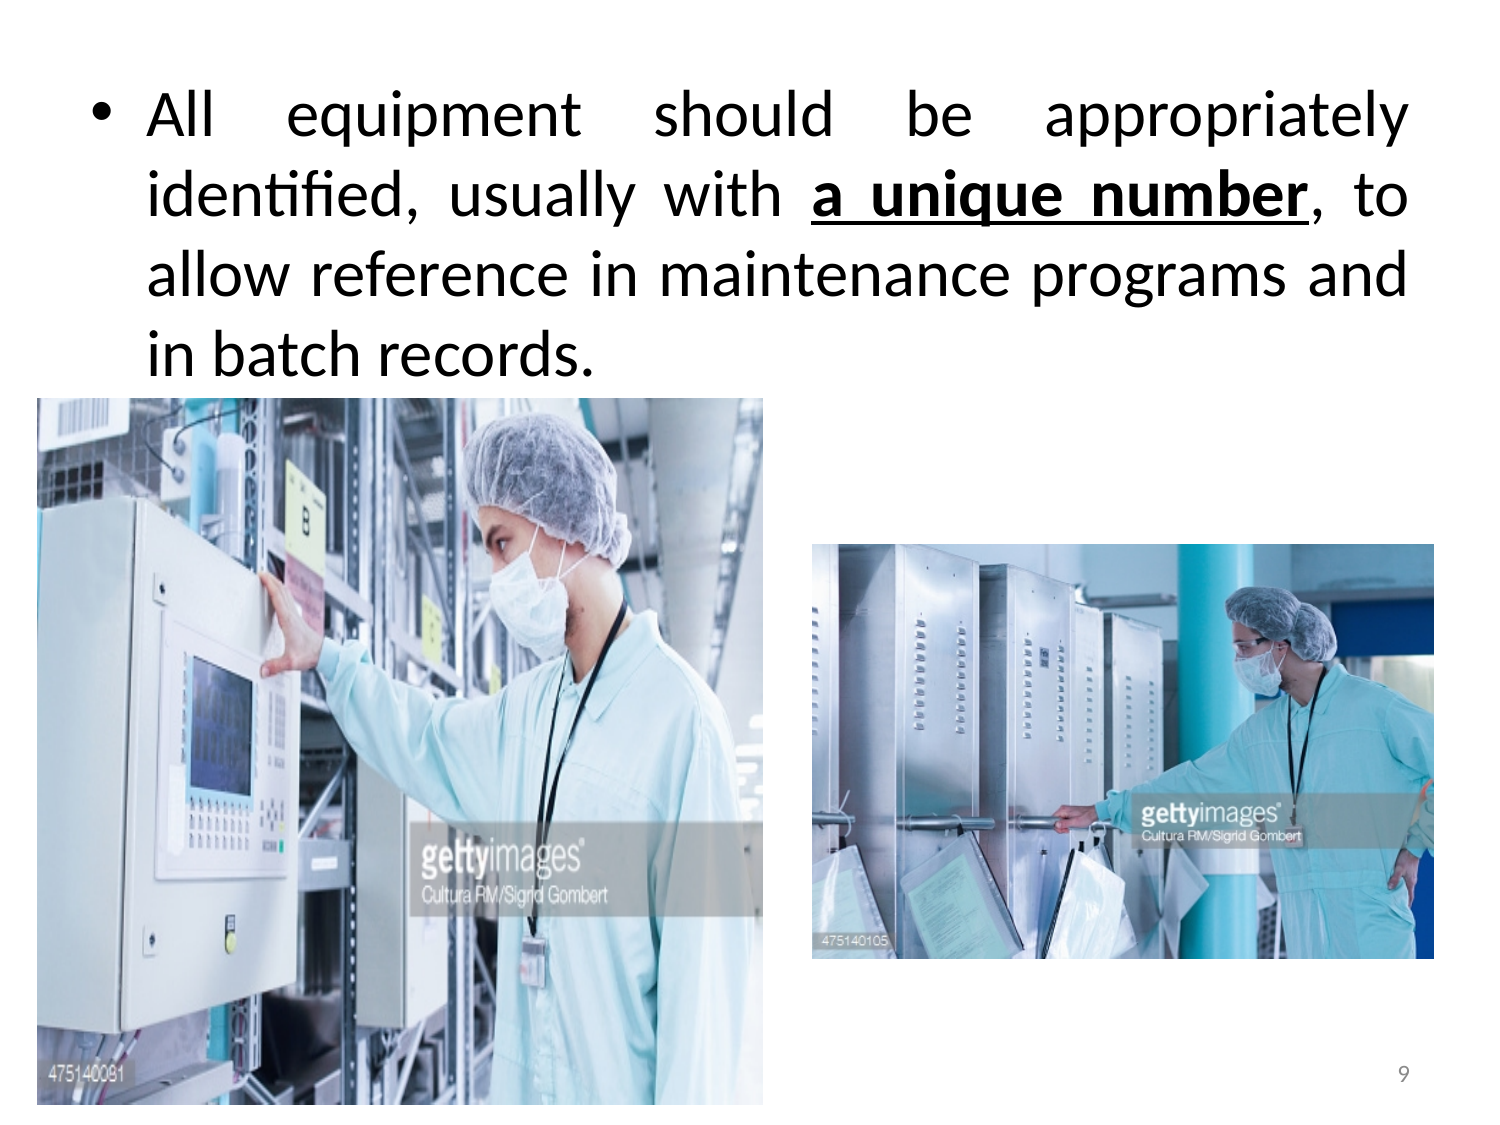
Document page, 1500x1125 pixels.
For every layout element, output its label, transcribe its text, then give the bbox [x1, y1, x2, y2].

picture [812, 544, 1435, 959]
slide_number 9 [1074, 1042, 1425, 1103]
picture [37, 398, 763, 1106]
list All equipment should be appropriately identified, usually with a unique number, to allow reference in maintenance programs and in batch records. [75, 62, 1425, 1063]
